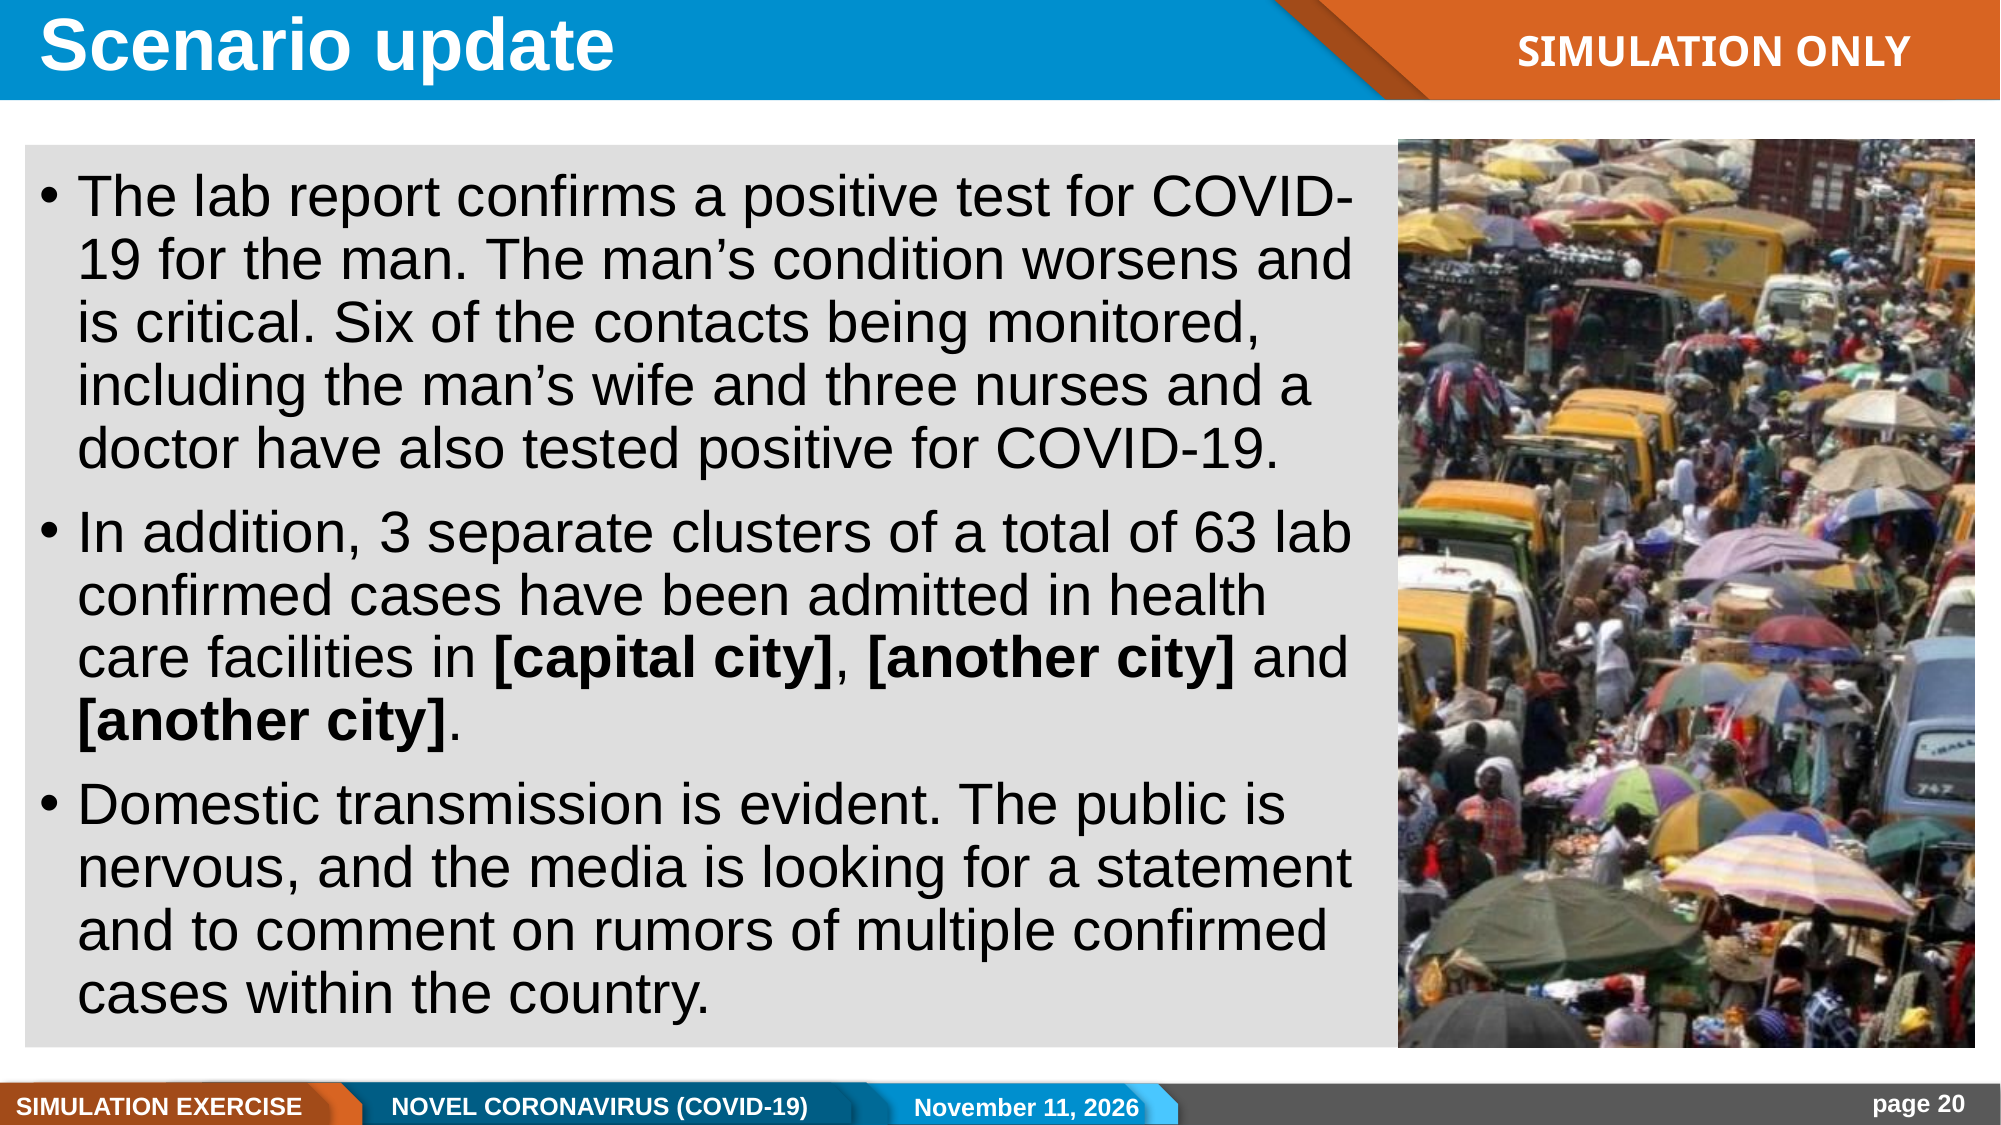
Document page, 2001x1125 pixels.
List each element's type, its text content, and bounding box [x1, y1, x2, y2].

list The lab report confirms a positive test for COVID-19 for the man. The man’s condition worsens and is critical. Six of the contacts being monitored, including the man’s wife and three nurses and a doctor have also tested positive for COVID-19. In addition, 3 separate clusters of a total of 63 lab confirmed cases have been admitted in health care facilities in [capital city], [another city] and [another city]. Domestic transmission is evident. The public is nervous, and the media is looking for a statement and to comment on rumors of multiple confirmed cases within the country. [25, 144, 1398, 1048]
text_box SIMULATION ONLY [1502, 17, 1926, 82]
title Scenario update [25, 0, 1370, 94]
picture [1398, 139, 1975, 1048]
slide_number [899, 1076, 1518, 1125]
text_box [1272, 0, 1427, 101]
text_box [1317, 0, 2000, 101]
